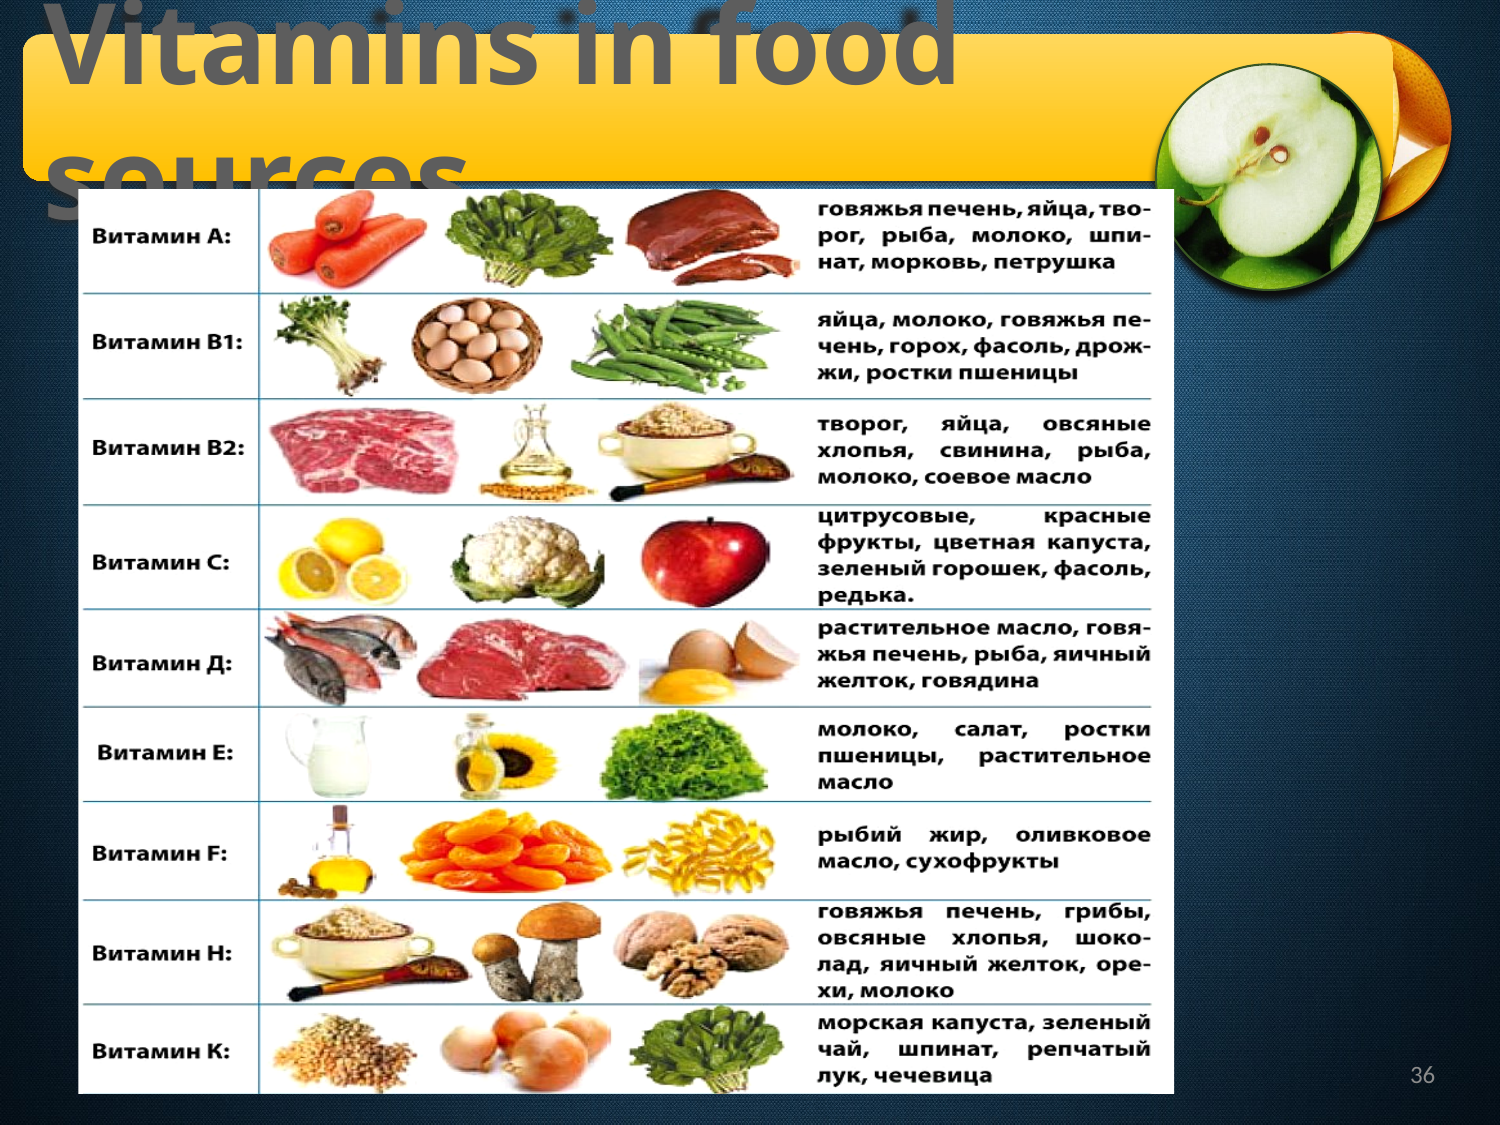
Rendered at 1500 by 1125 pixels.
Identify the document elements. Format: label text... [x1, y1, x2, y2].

text_box [1386, 36, 1452, 220]
text_box [1154, 63, 1383, 291]
text_box Vitamins in food sources [21, 33, 1394, 182]
slide_number 36 [1377, 1043, 1451, 1104]
picture [0, 0, 1500, 1125]
